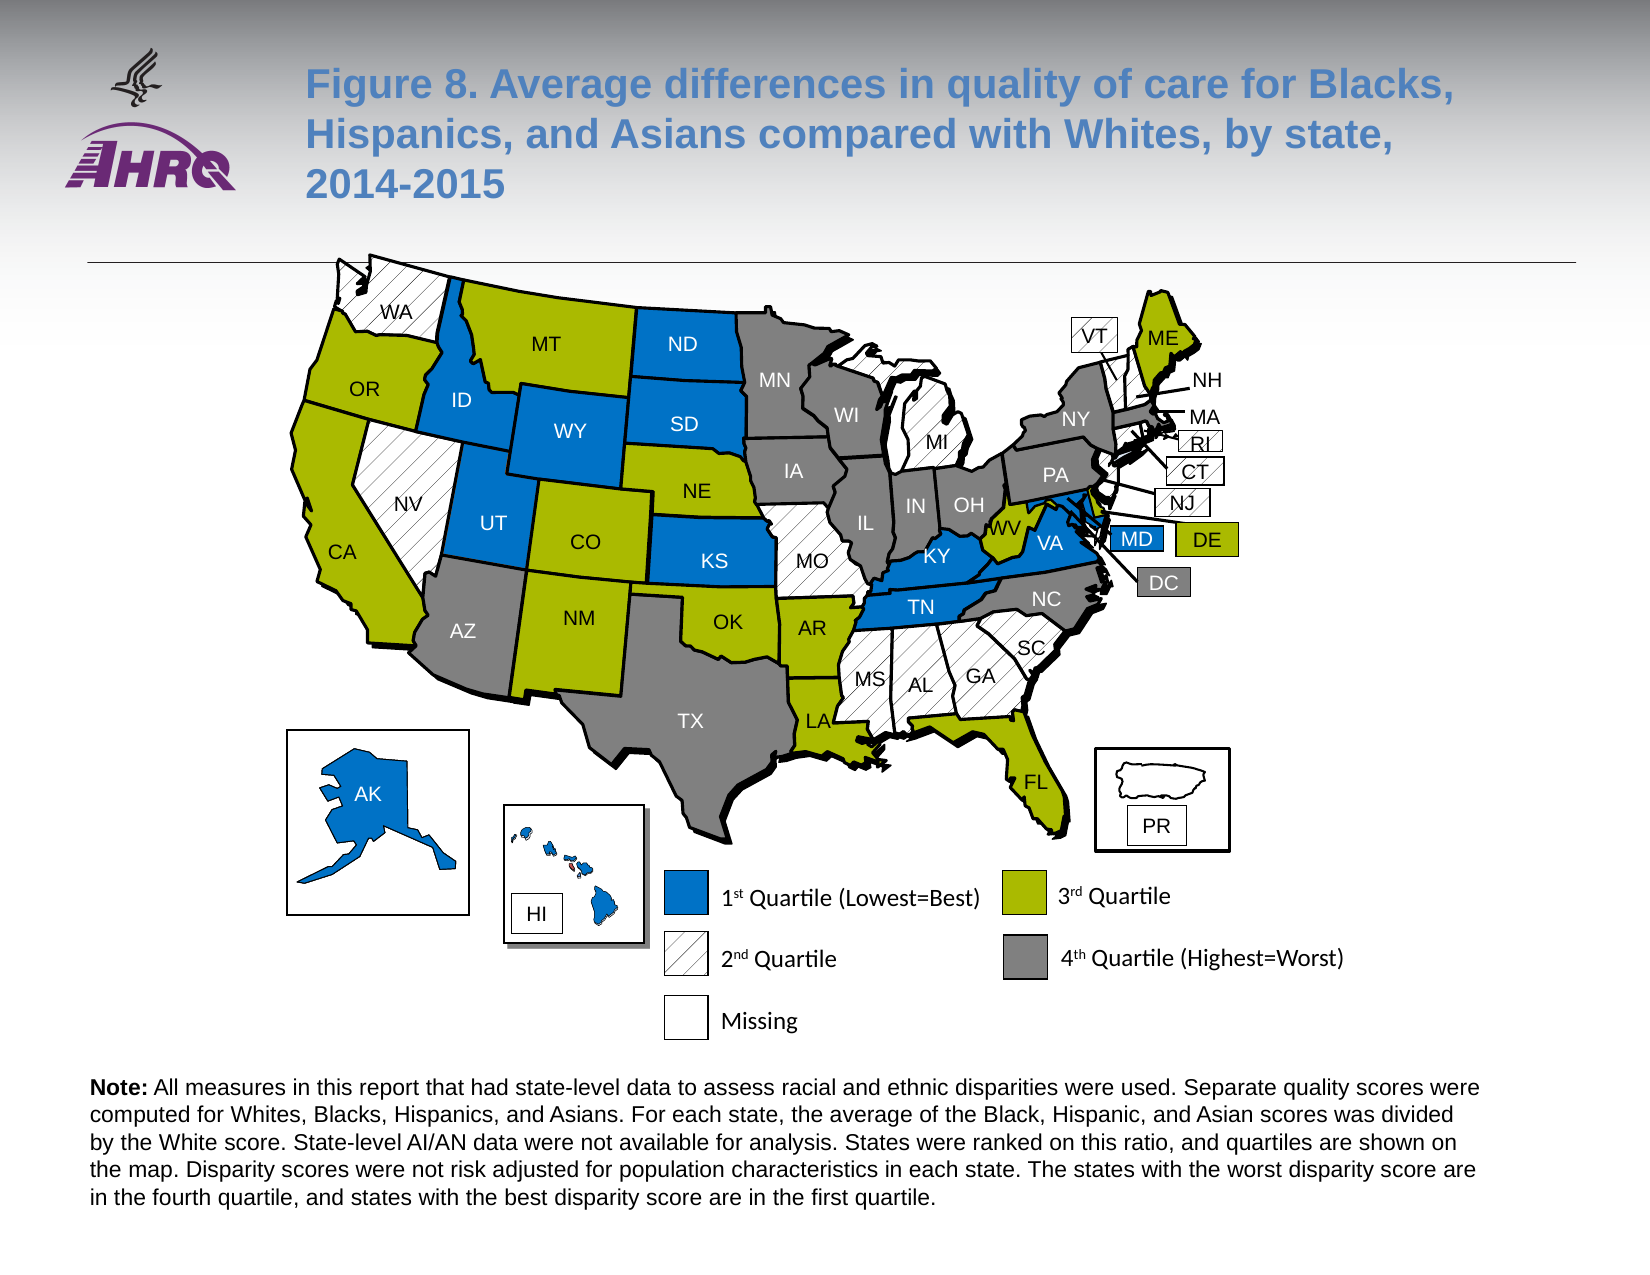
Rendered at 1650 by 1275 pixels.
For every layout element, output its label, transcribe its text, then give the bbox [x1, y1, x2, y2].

text_box Note: All measures in this report that had state-level data to assess racial and ethnic disparities were used. Separate quality scores were computed for Whites, Blacks, Hispanics, and Asians. For each state, the average of the Black, Hispanic, and Asian scores was divided by the White score. State-level AI/AN data were not available for analysis. States were ranked on this ratio, and quartiles are shown on the map. Disparity scores were not risk adjusted for population characteristics in each state. The states with the worst disparity score are in the fourth quartile, and states with the best disparity score are in the first quartile. [74, 1065, 1500, 1218]
picture [0, 0, 1650, 1275]
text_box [286, 254, 1379, 1040]
title Figure 8. Average differences in quality of care for Blacks, Hispanics, and Asians compared with Whites, by state, 2014-2015 [288, 51, 1488, 213]
